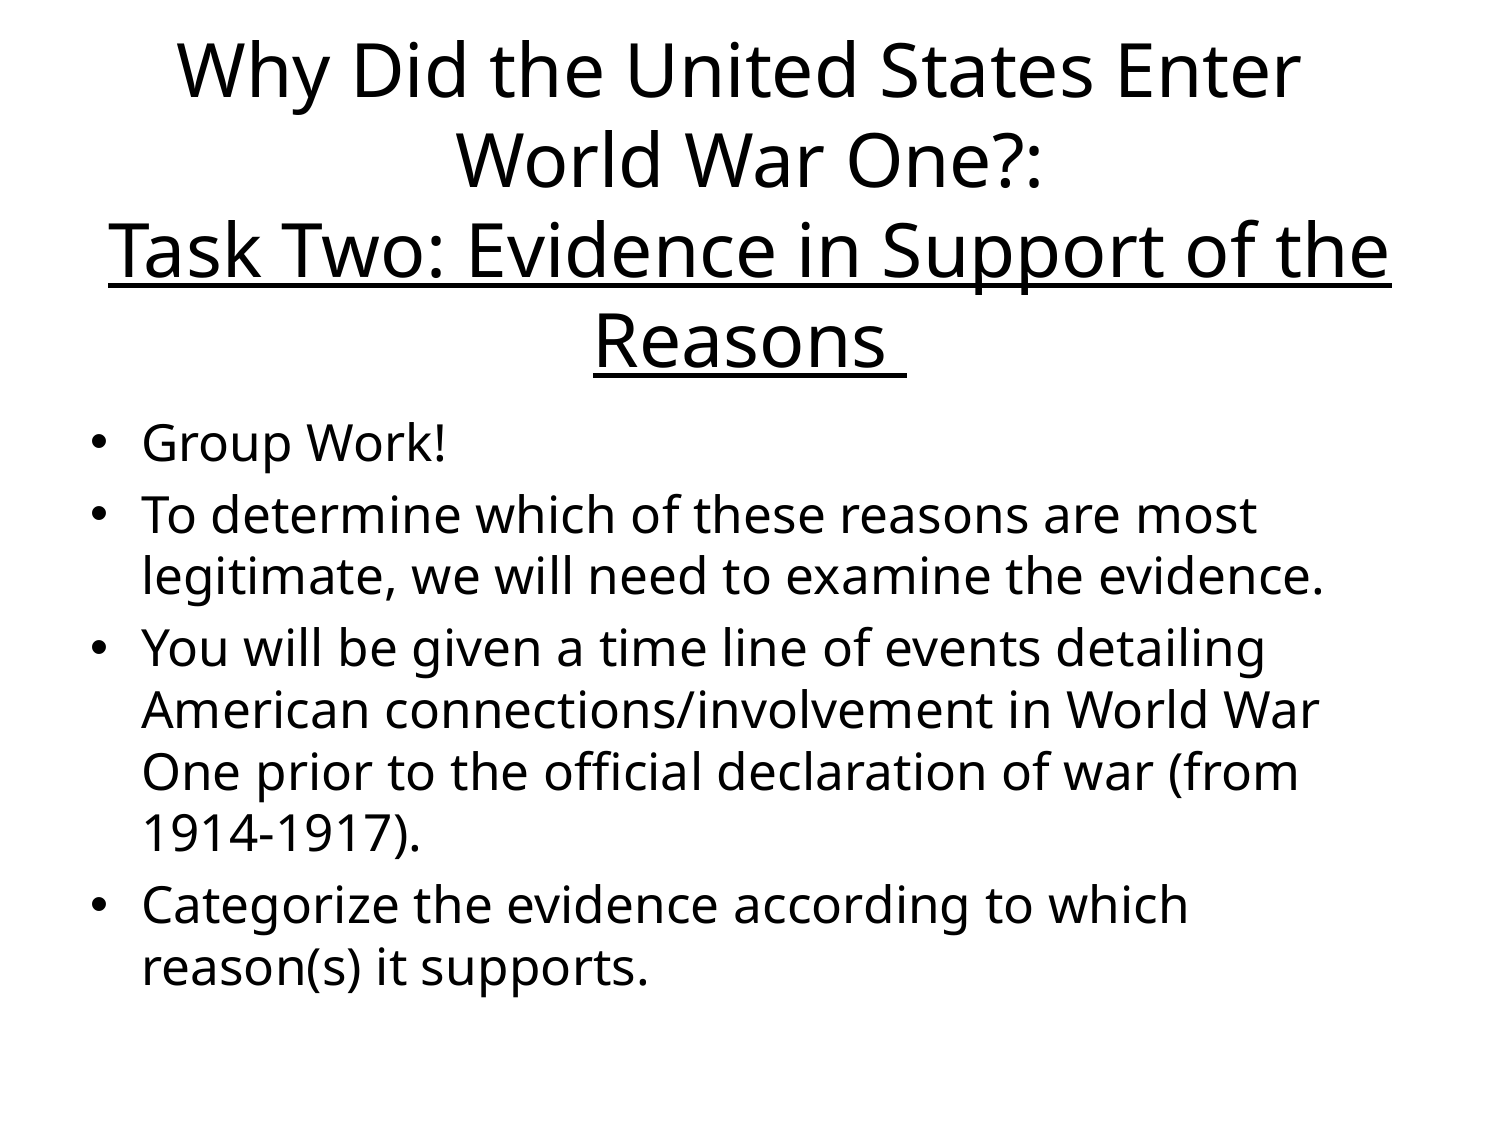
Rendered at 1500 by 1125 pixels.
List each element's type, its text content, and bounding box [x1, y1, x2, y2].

title Why Did the United States Enter World War One?: Task Two: Evidence in Support of the Reasons [0, 108, 1500, 297]
list Group Work! To determine which of these reasons are most legitimate, we will need to examine the evidence. You will be given a time line of events detailing American connections/involvement in World War One prior to the official declaration of war (from 1914-1917). Categorize the evidence according to which reason(s) it supports. [75, 402, 1425, 1005]
